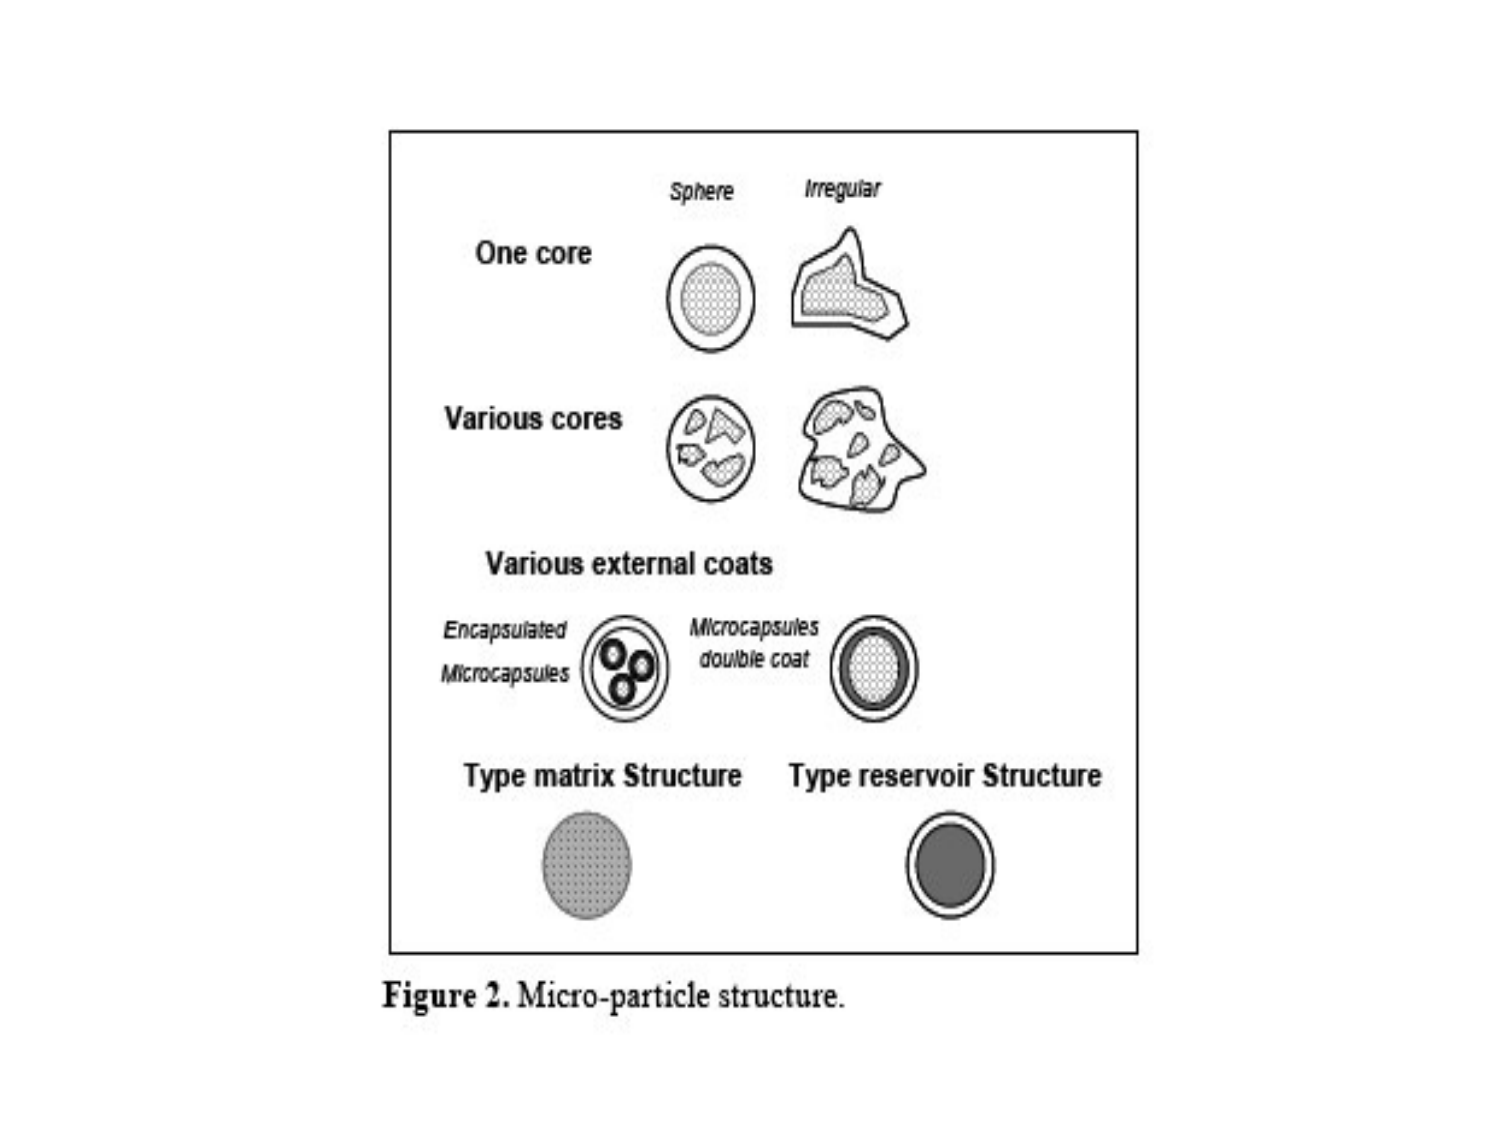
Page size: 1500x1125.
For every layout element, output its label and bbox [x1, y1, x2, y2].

list [362, 105, 1161, 1044]
